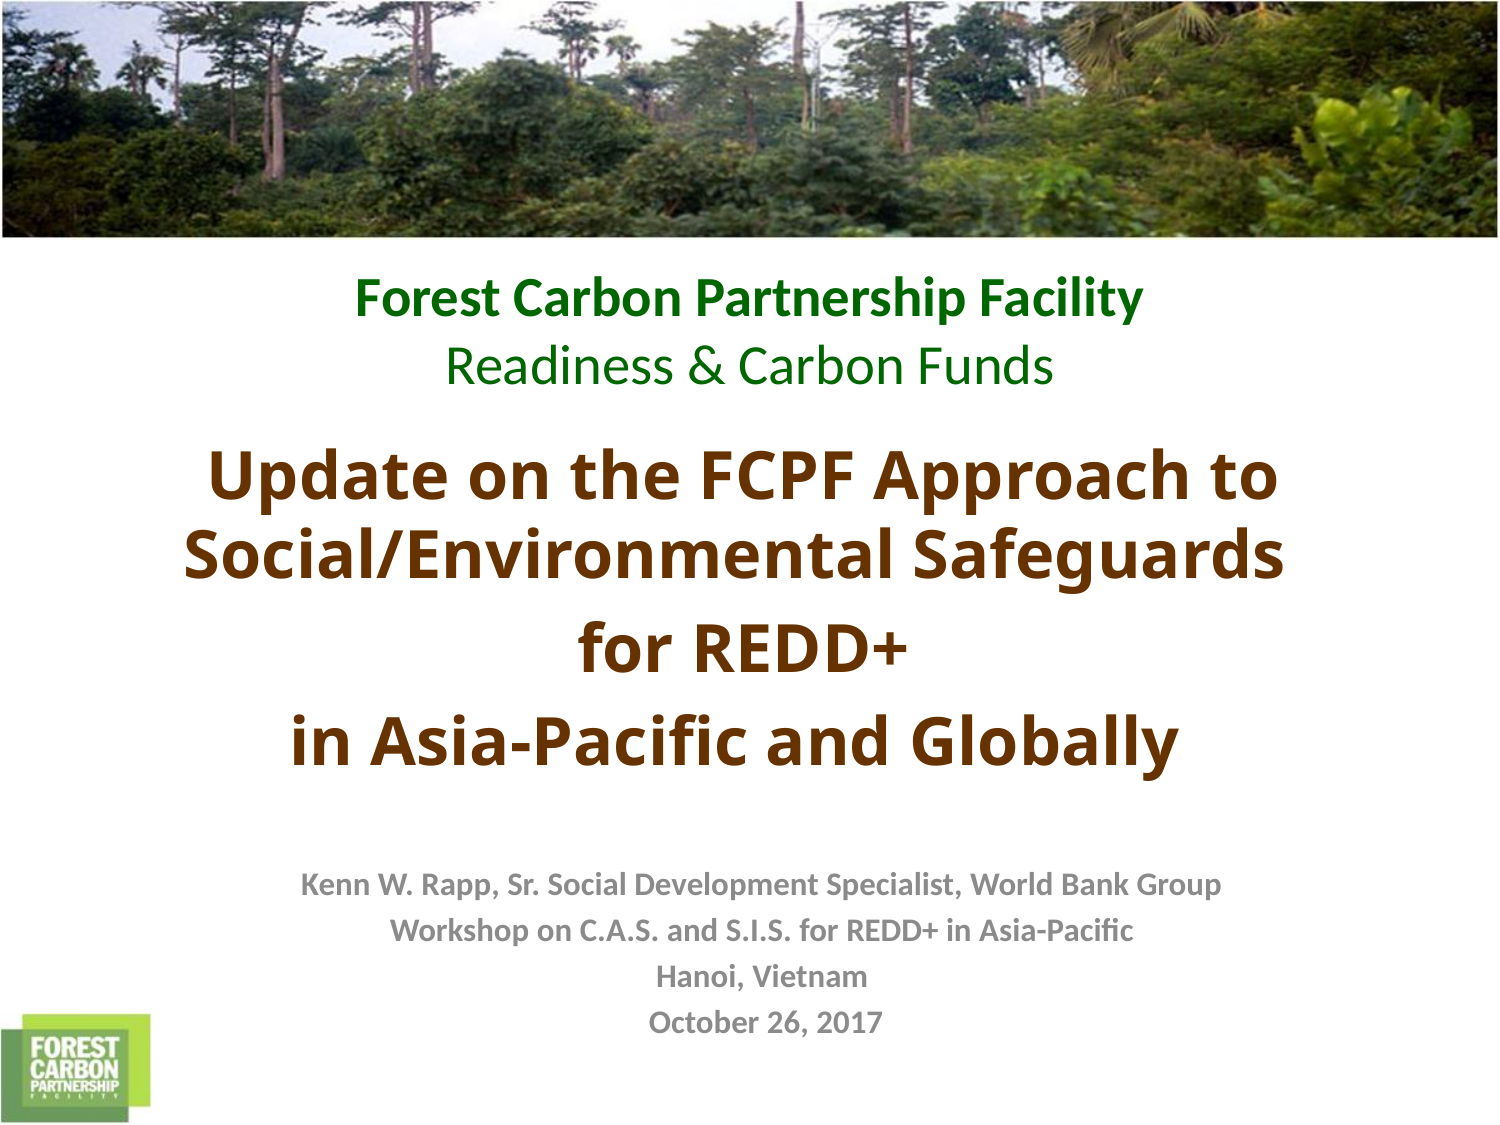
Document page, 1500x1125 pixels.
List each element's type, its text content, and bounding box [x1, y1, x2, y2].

text_box Forest Carbon Partnership Facility Readiness & Carbon Funds [112, 252, 1388, 404]
text_box Update on the FCPF Approach to Social/Environmental Safeguards for REDD+ in Asia-Pacific and Globally [62, 425, 1425, 822]
picture [0, 0, 1500, 241]
subtitle Kenn W. Rapp, Sr. Social Development Specialist, World Bank Group Workshop on C.A.S. and S.I.S. for REDD+ in Asia-Pacific Hanoi, Vietnam October 26, 2017 [162, 854, 1363, 1050]
picture [0, 1013, 153, 1125]
